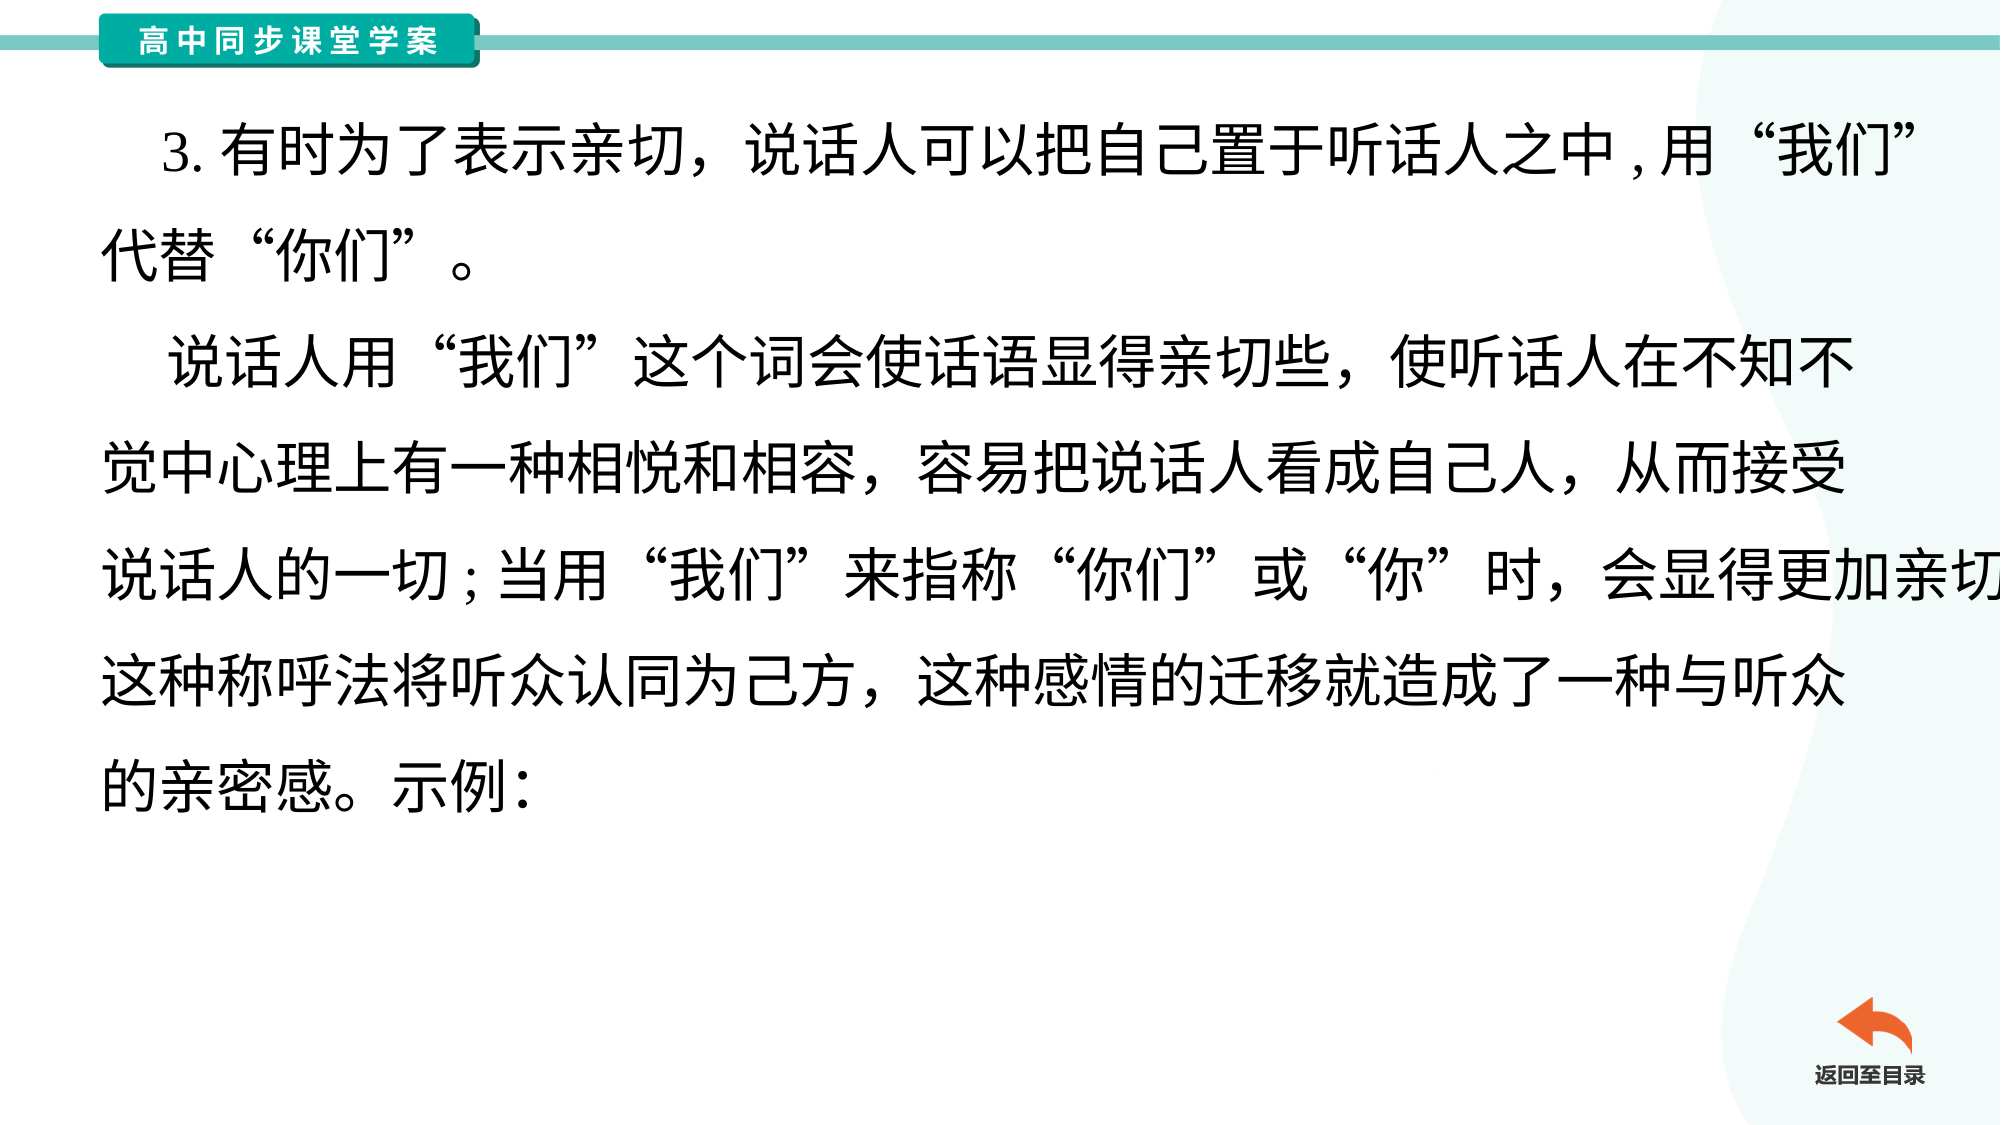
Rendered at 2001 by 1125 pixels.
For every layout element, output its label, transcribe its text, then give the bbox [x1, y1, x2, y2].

picture [0, 0, 2000, 1125]
text_box 3.有时为了表示亲切，说话人可以把自己置于听话人之中,用“我们” 代替“你们”。 说话人用“我们”这个词会使话语显得亲切些，使听话人在不知不 觉中心理上有一种相悦和相容，容易把说话人看成自己人，从而接受 说话人的一切;当用“我们”来指称“你们”或“你”时，会显得更加亲切， 这种称呼法将听众认同为己方，这种感情的迁移就造成了一种与听众 的亲密感。示例： [100, 76, 1899, 821]
